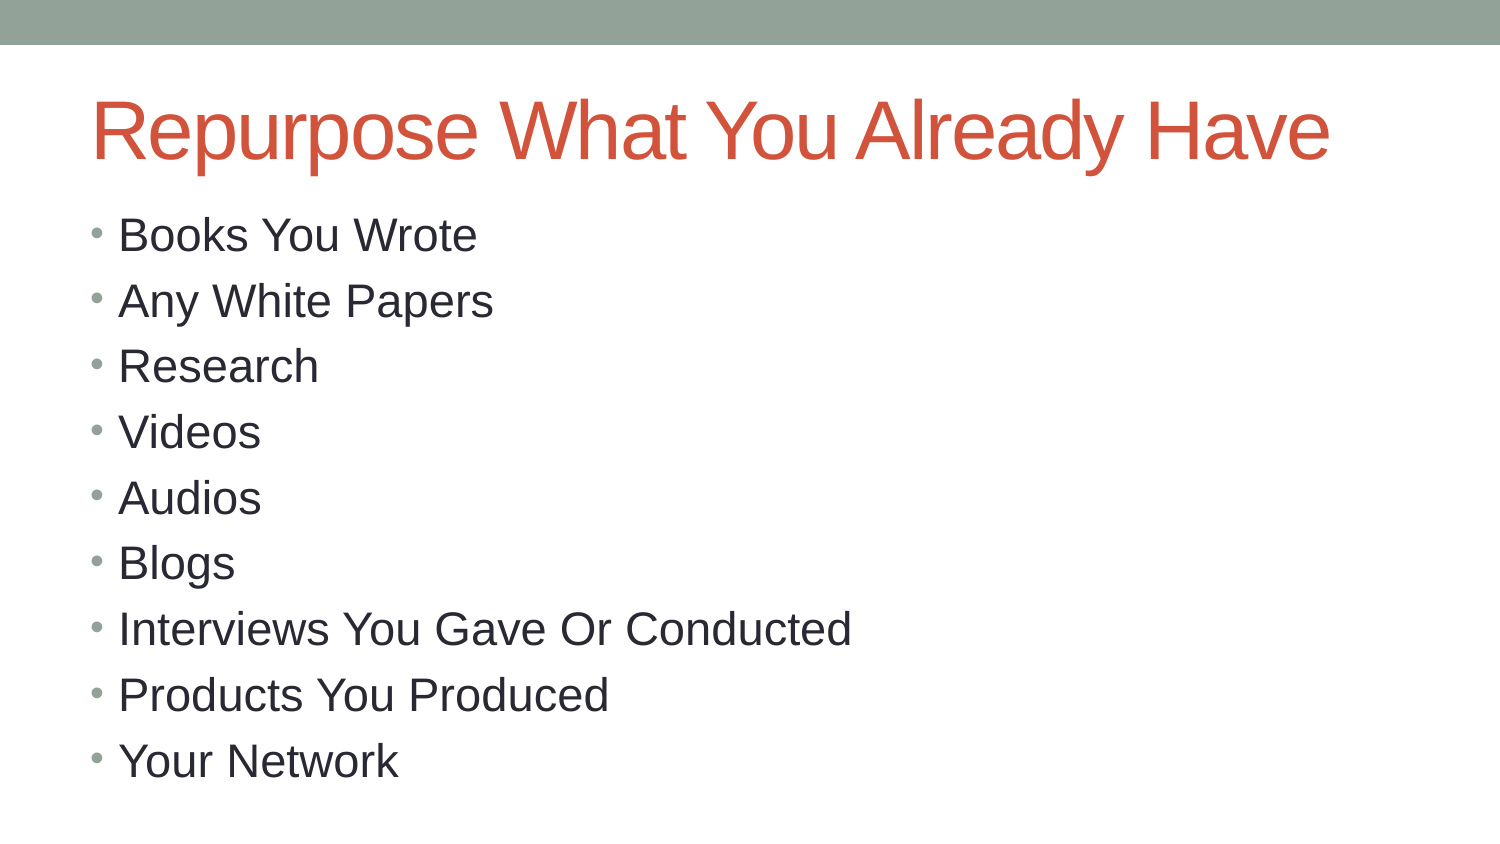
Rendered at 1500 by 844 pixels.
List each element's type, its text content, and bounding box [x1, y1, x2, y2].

title Repurpose What You Already Have [75, 65, 1425, 188]
list Books You Wrote Any White Papers Research Videos Audios Blogs Interviews You Gave Or Conducted Products You Produced Your Network [75, 196, 1425, 797]
